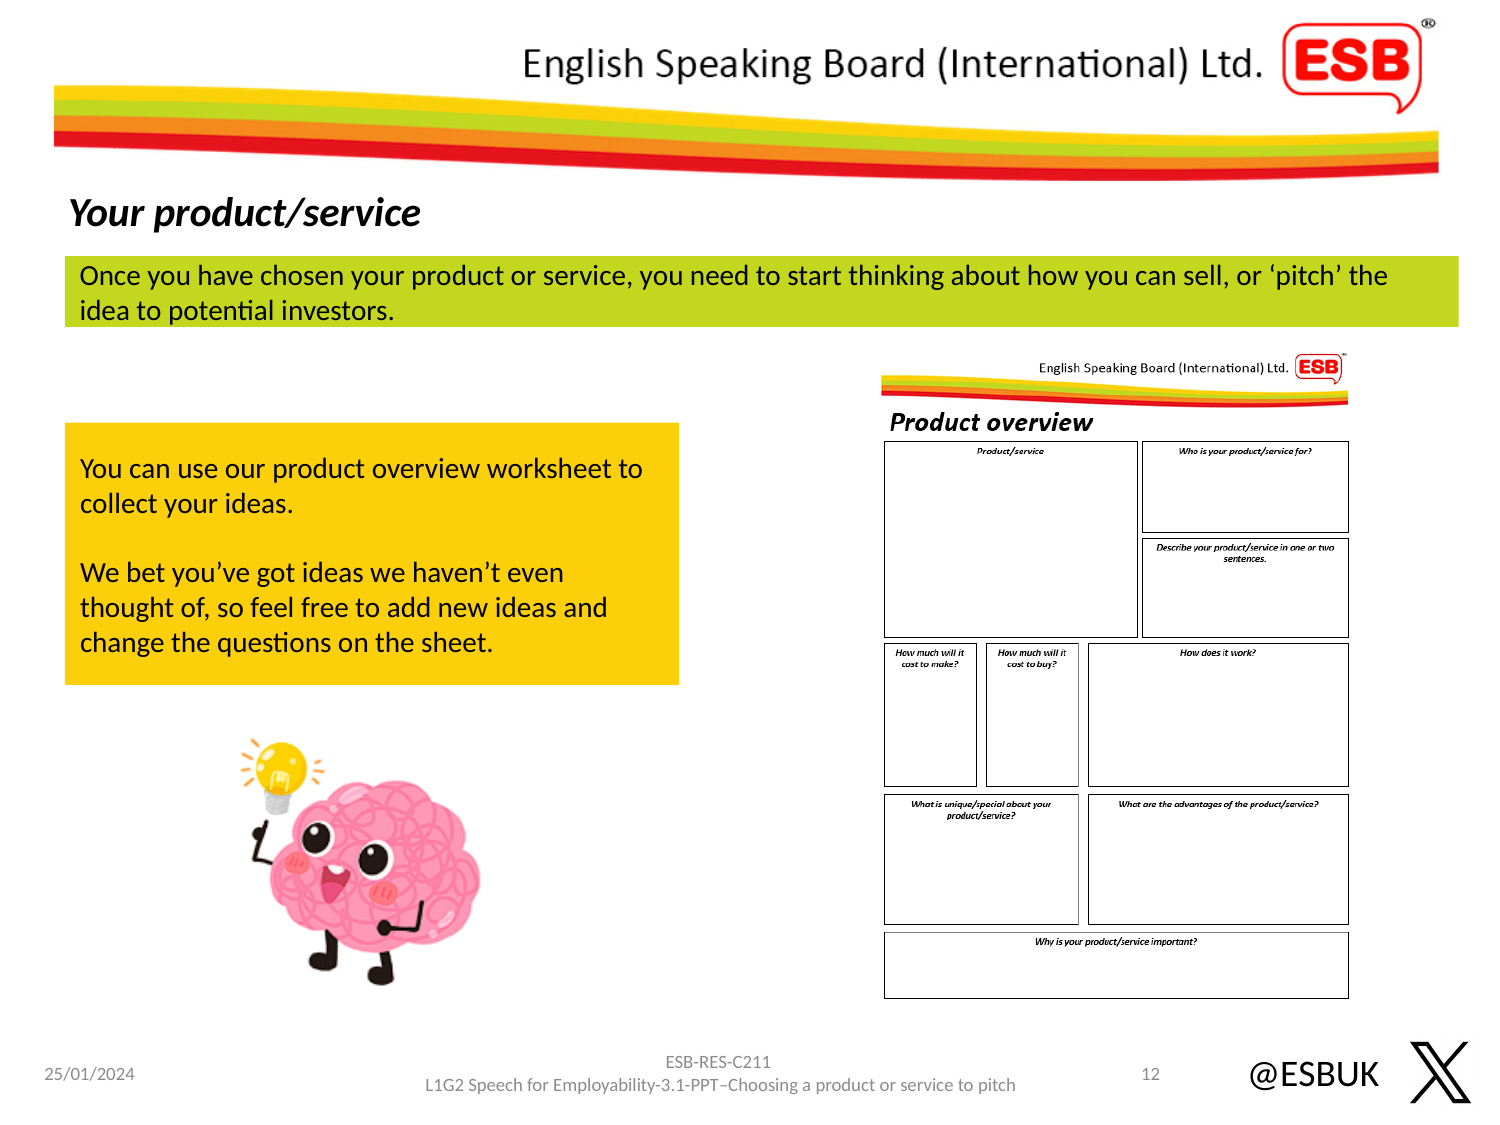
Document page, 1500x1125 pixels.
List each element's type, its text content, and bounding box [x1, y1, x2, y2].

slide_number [29, 1042, 367, 1103]
slide_number 12 [930, 1042, 1176, 1103]
picture [0, 0, 1500, 189]
footer ESB-RES-C211 L1G2 Speech for Employability-3.1-PPT–Choosing a product or service to pitch [395, 1042, 930, 1103]
title Your product/service [53, 183, 1347, 244]
picture [877, 339, 1353, 1003]
picture [197, 707, 537, 1003]
text_box Once you have chosen your product or service, you need to start thinking about how you can sell, or ‘pitch’ the idea to potential investors. [64, 255, 1460, 328]
text_box You can use our product overview worksheet to collect your ideas. We bet you’ve got ideas we haven’t even thought of, so feel free to add new ideas and change the questions on the sheet. [64, 422, 680, 686]
picture [1402, 1029, 1483, 1116]
